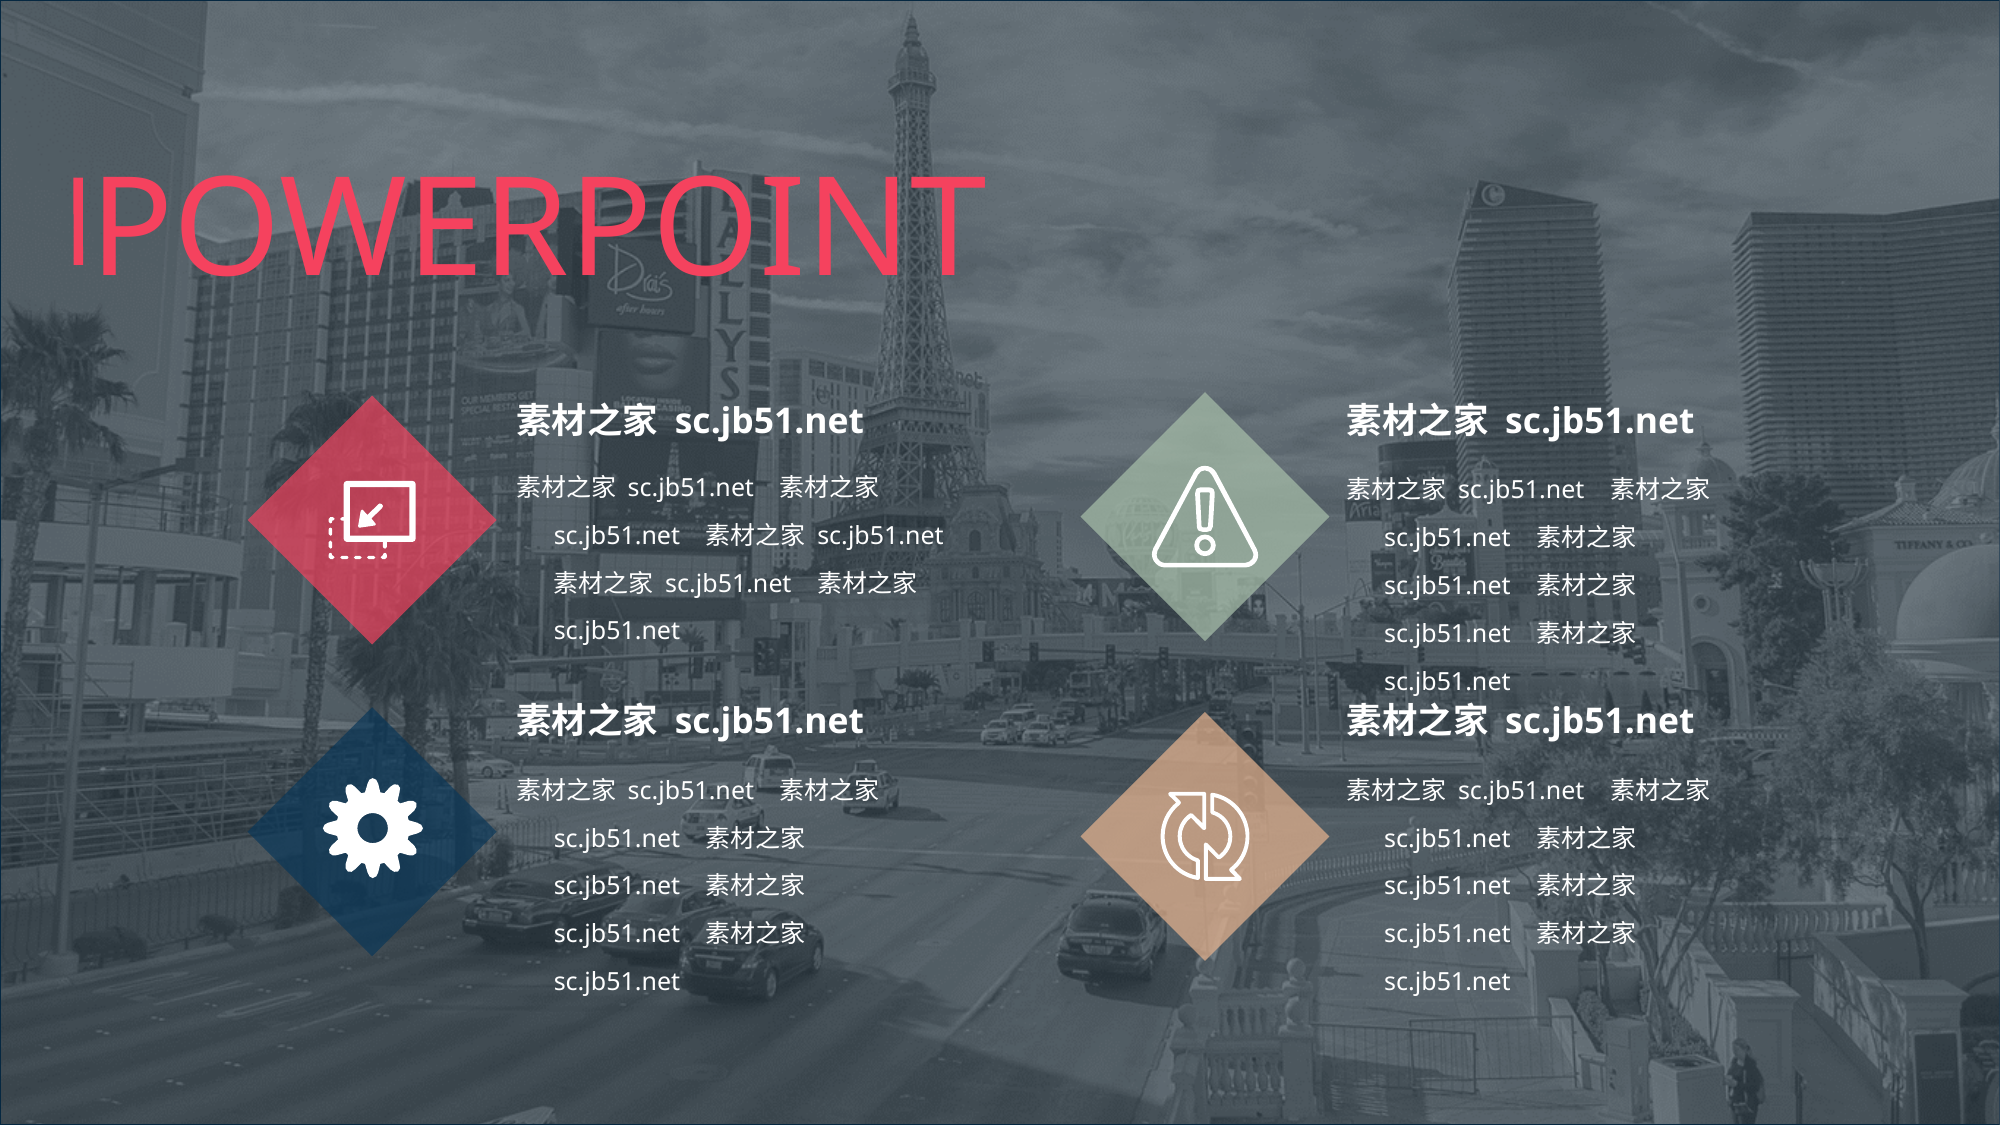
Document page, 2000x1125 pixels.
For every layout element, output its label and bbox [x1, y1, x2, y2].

text_box [328, 480, 416, 560]
picture [0, 0, 2000, 1125]
